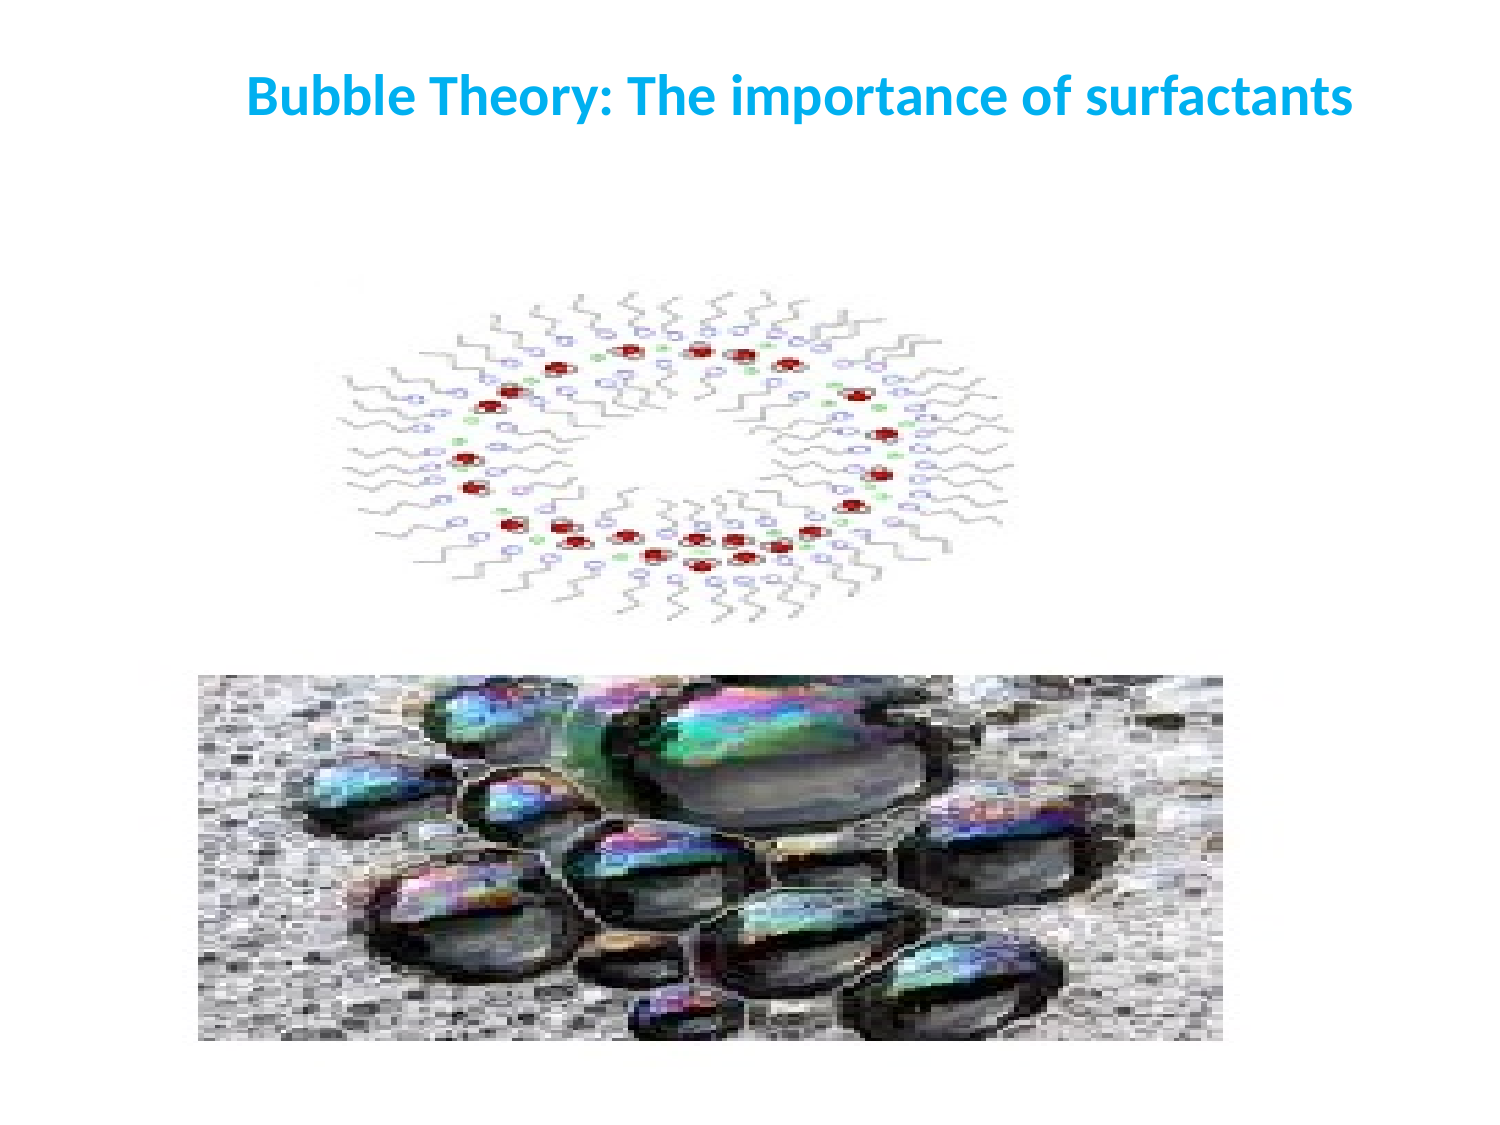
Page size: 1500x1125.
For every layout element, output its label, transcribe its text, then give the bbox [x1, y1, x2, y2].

text_box Bubble Theory: The importance of surfactants [231, 50, 1369, 135]
picture [49, 273, 1401, 1076]
